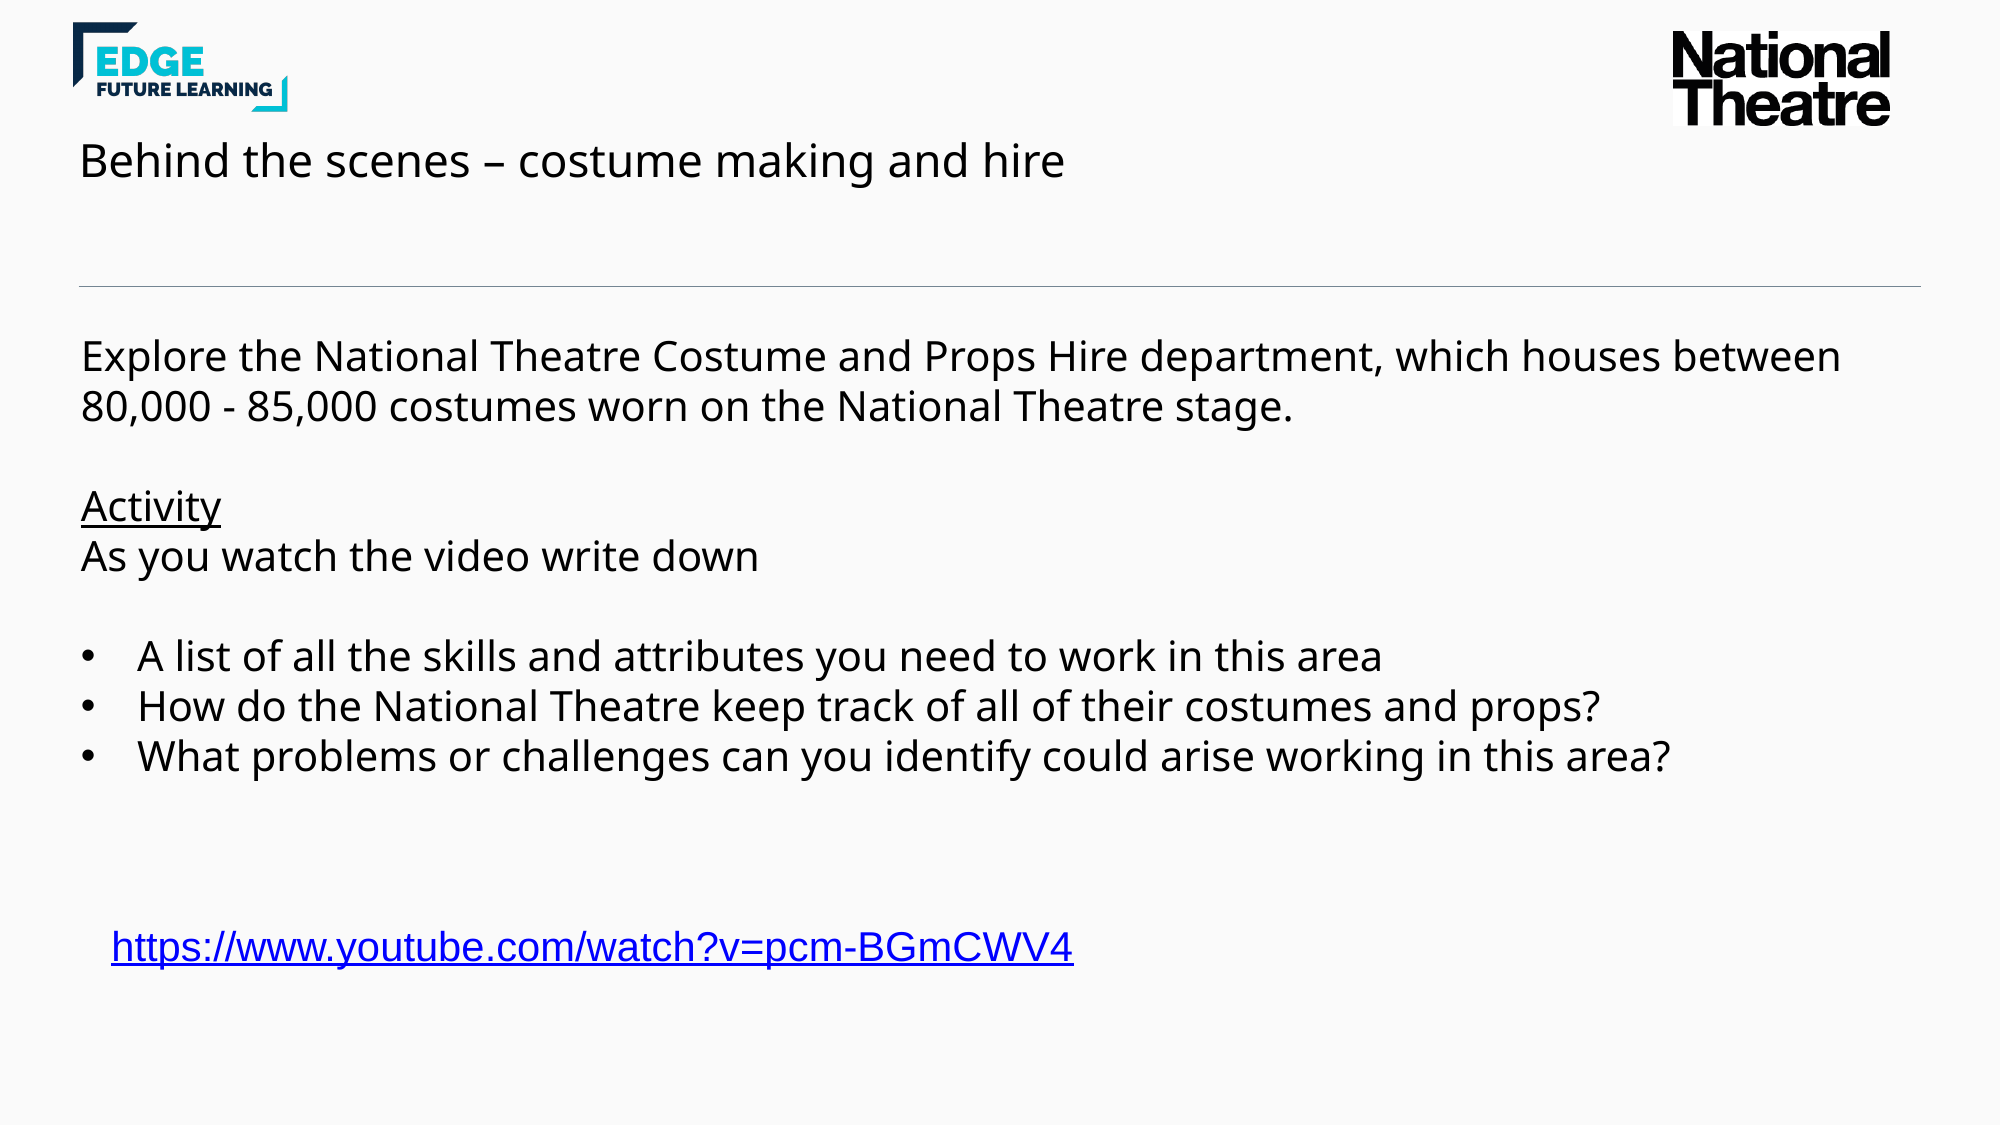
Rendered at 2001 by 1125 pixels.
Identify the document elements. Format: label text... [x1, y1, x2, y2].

text_box https://www.youtube.com/watch?v=pcm-BGmCWV4 [103, 911, 1089, 1022]
title Behind the scenes – costume making and hire [78, 137, 1922, 249]
picture [38, 0, 298, 123]
picture [1673, 31, 1890, 126]
text_box Explore the National Theatre Costume and Props Hire department, which houses between 80,000 - 85,000 costumes worn on the National Theatre stage. Activity As you watch the video write down A list of all the skills and attributes you need to work in this area How do the National Theatre keep track of all of their costumes and props? What problems or challenges can you identify could arise working in this area? [73, 322, 1914, 788]
